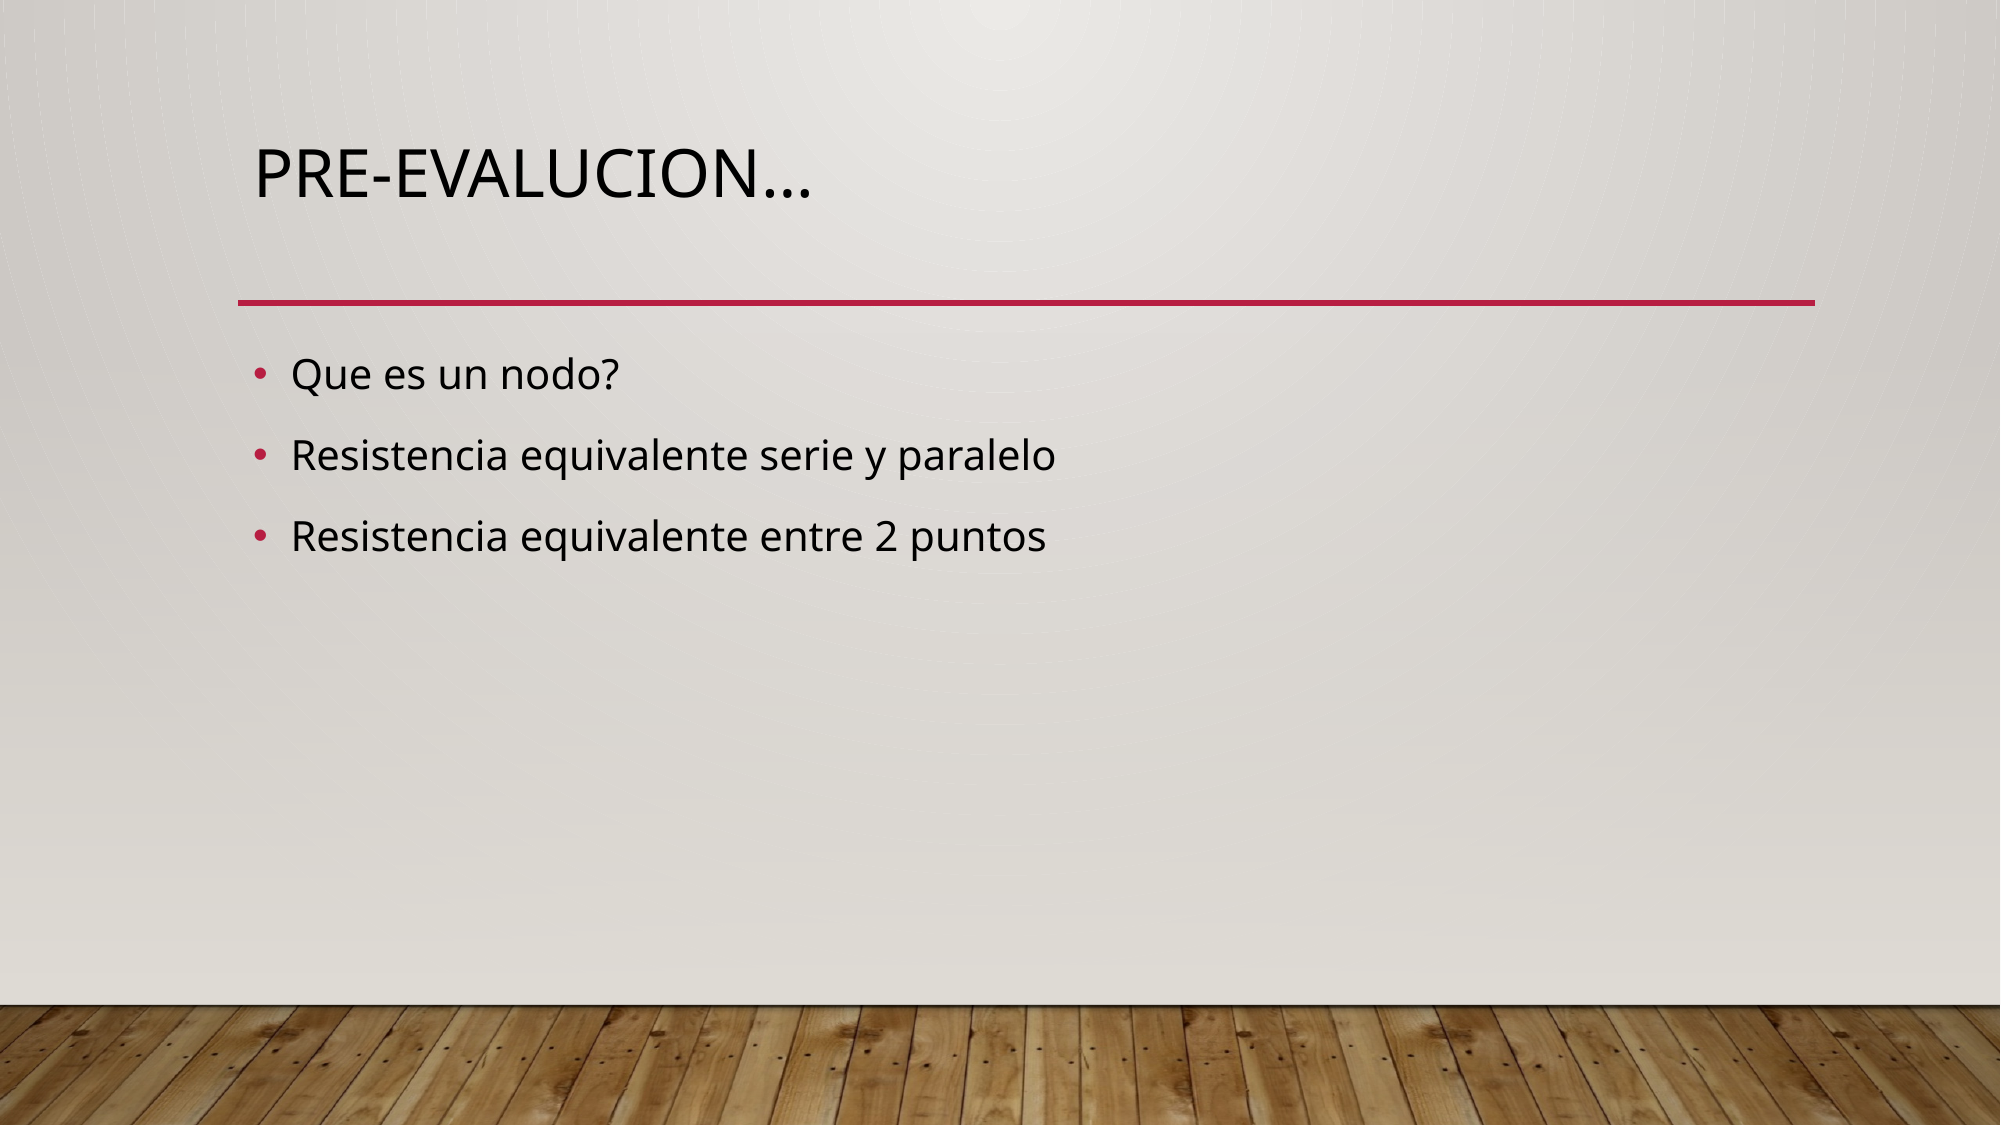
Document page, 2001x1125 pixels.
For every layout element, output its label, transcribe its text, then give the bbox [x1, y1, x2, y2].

picture [0, 1005, 2000, 1125]
title Pre-evalucion… [238, 131, 1814, 305]
list Que es un nodo? Resistencia equivalente serie y paralelo Resistencia equivalente entre 2 puntos [238, 330, 1814, 897]
